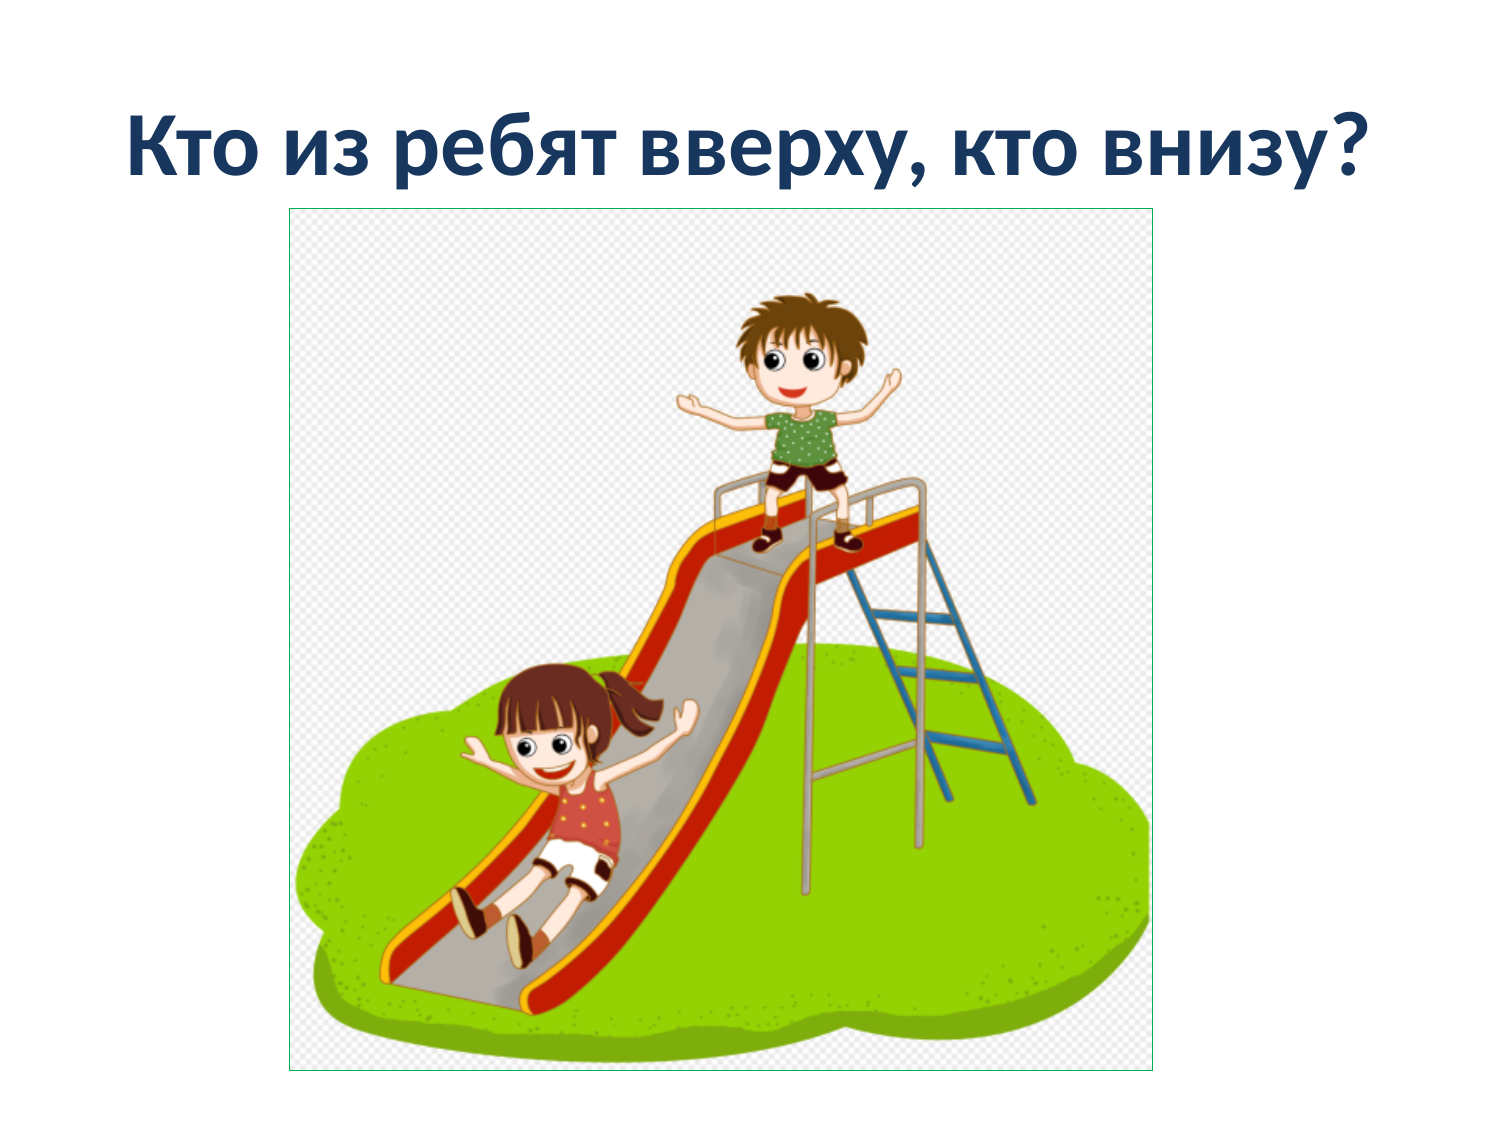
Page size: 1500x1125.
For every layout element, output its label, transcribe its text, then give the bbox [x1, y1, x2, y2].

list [288, 207, 1152, 1071]
title Кто из ребят вверху, кто внизу? [75, 45, 1425, 233]
